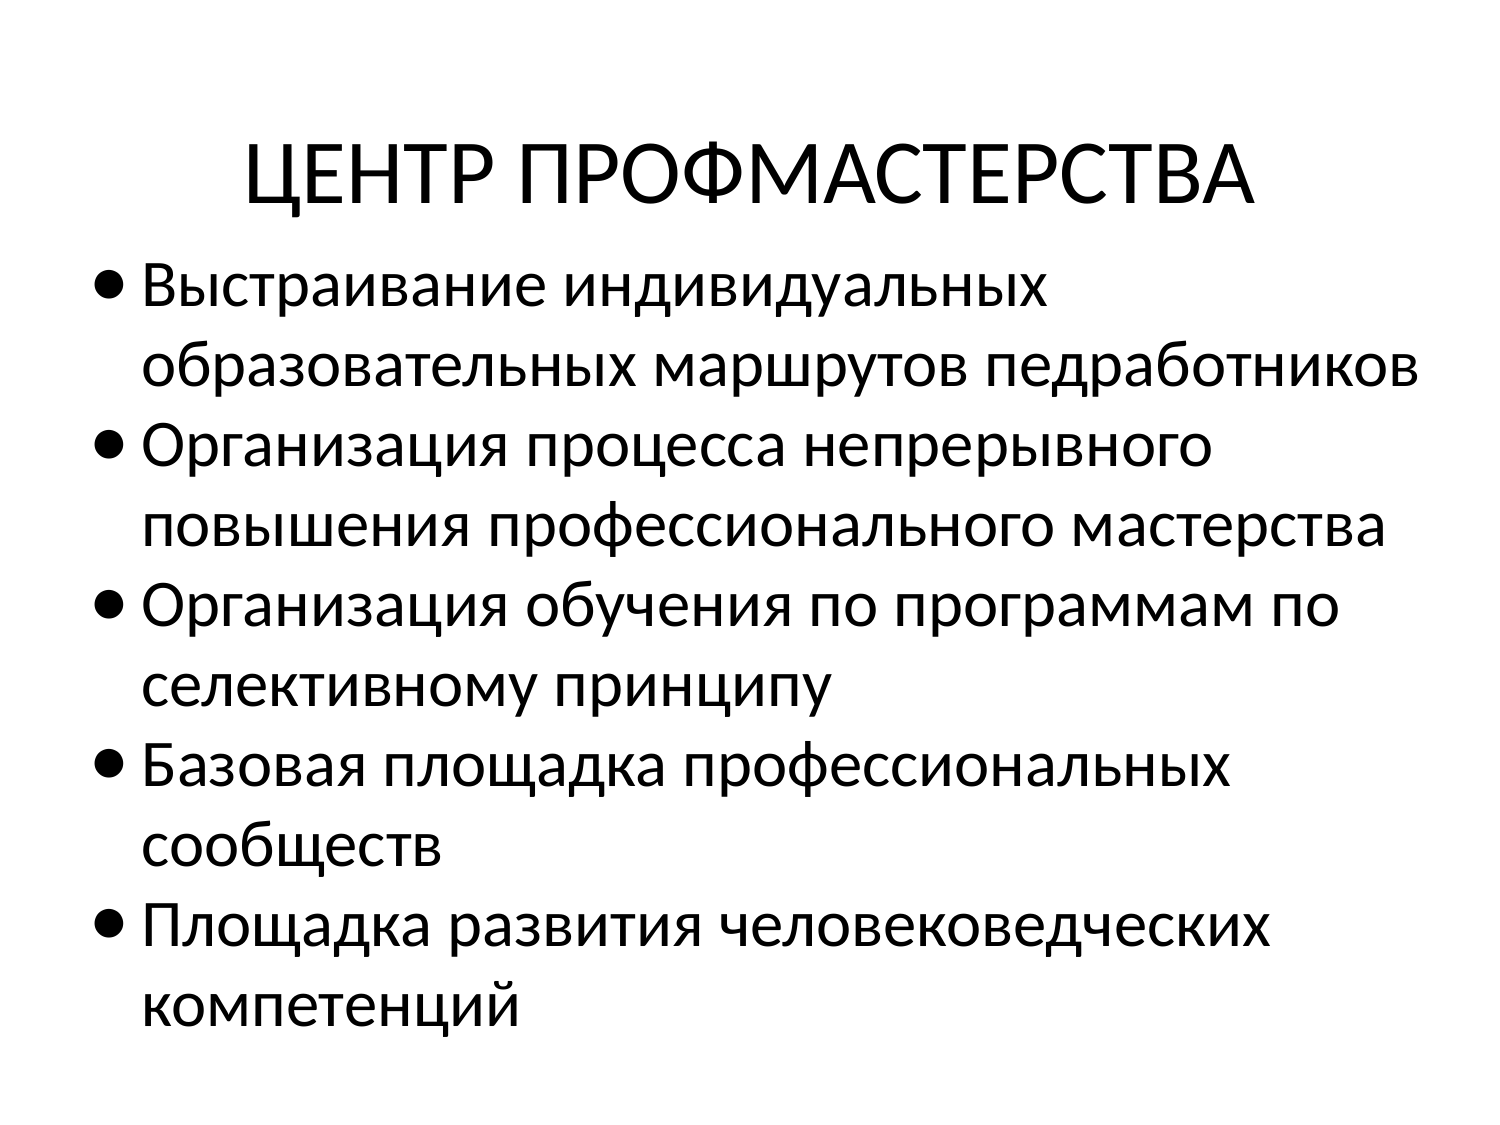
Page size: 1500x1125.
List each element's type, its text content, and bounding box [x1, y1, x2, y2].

title ЦЕНТР ПРОФМАСТЕРСТВА [51, 97, 1449, 224]
list Выстраивание индивидуальных образовательных маршрутов педработников Организация процесса непрерывного повышения профессионального мастерства Организация обучения по программам по селективному принципу Базовая площадка профессиональных сообществ Площадка развития человековедческих компетенций [51, 224, 1475, 1063]
